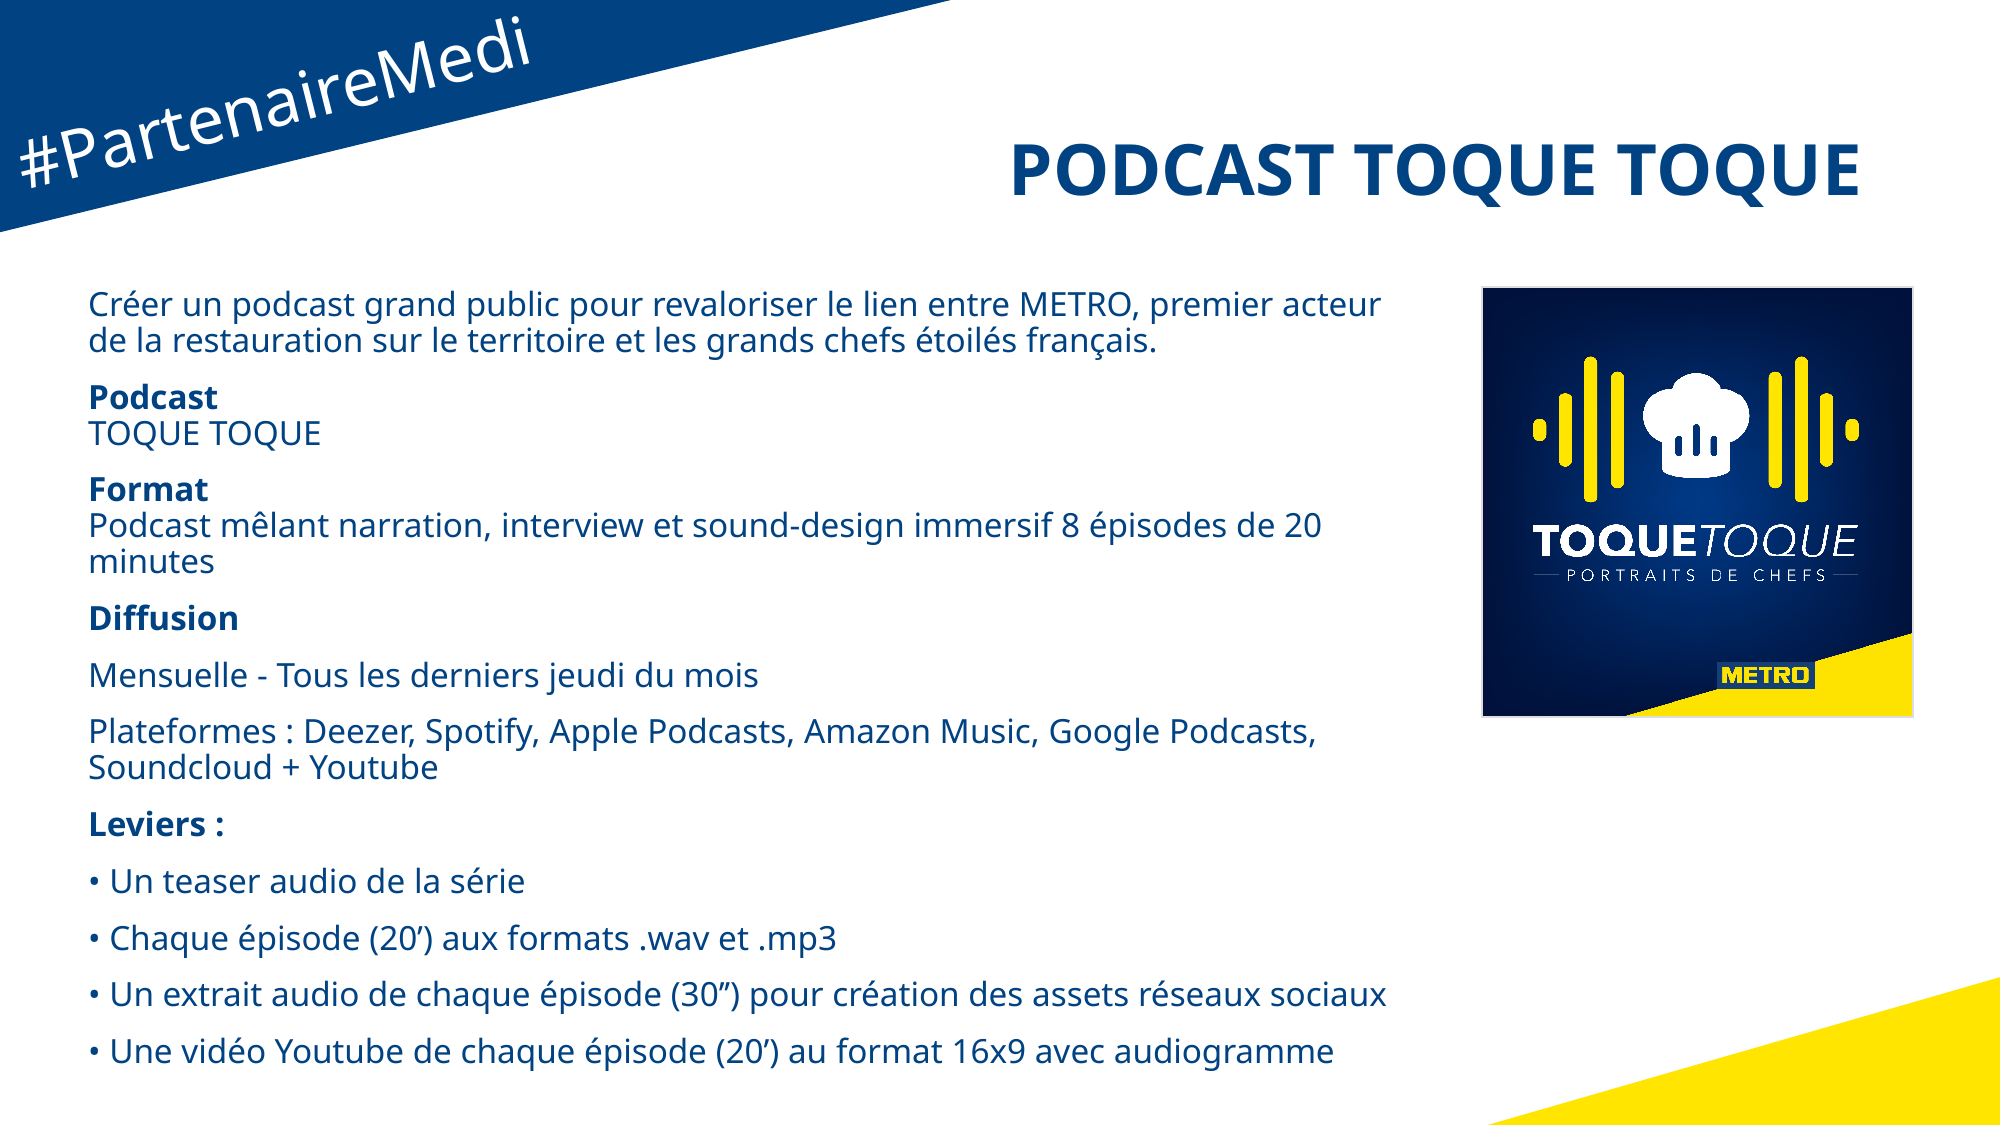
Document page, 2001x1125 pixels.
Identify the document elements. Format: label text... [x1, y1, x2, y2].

picture [1482, 287, 1912, 717]
list #PartenaireMedia [10, 3, 550, 205]
list Créer un podcast grand public pour revaloriser le lien entre METRO, premier acteur de la restauration sur le territoire et les grands chefs étoilés français. Podcast TOQUE TOQUE Format Podcast mêlant narration, interview et sound-design immersif 8 épisodes de 20 minutes Diffusion Mensuelle - Tous les derniers jeudi du mois Plateformes : Deezer, Spotify, Apple Podcasts, Amazon Music, Google Podcasts, Soundcloud + Youtube Leviers : • Un teaser audio de la série • Chaque épisode (20’) aux formats .wav et .mp3 • Un extrait audio de chaque épisode (30’’) pour création des assets réseaux sociaux • Une vidéo Youtube de chaque épisode (20’) au format 16x9 avec audiogramme [88, 287, 1417, 1002]
title Podcast Toque Toque [344, 134, 1863, 223]
